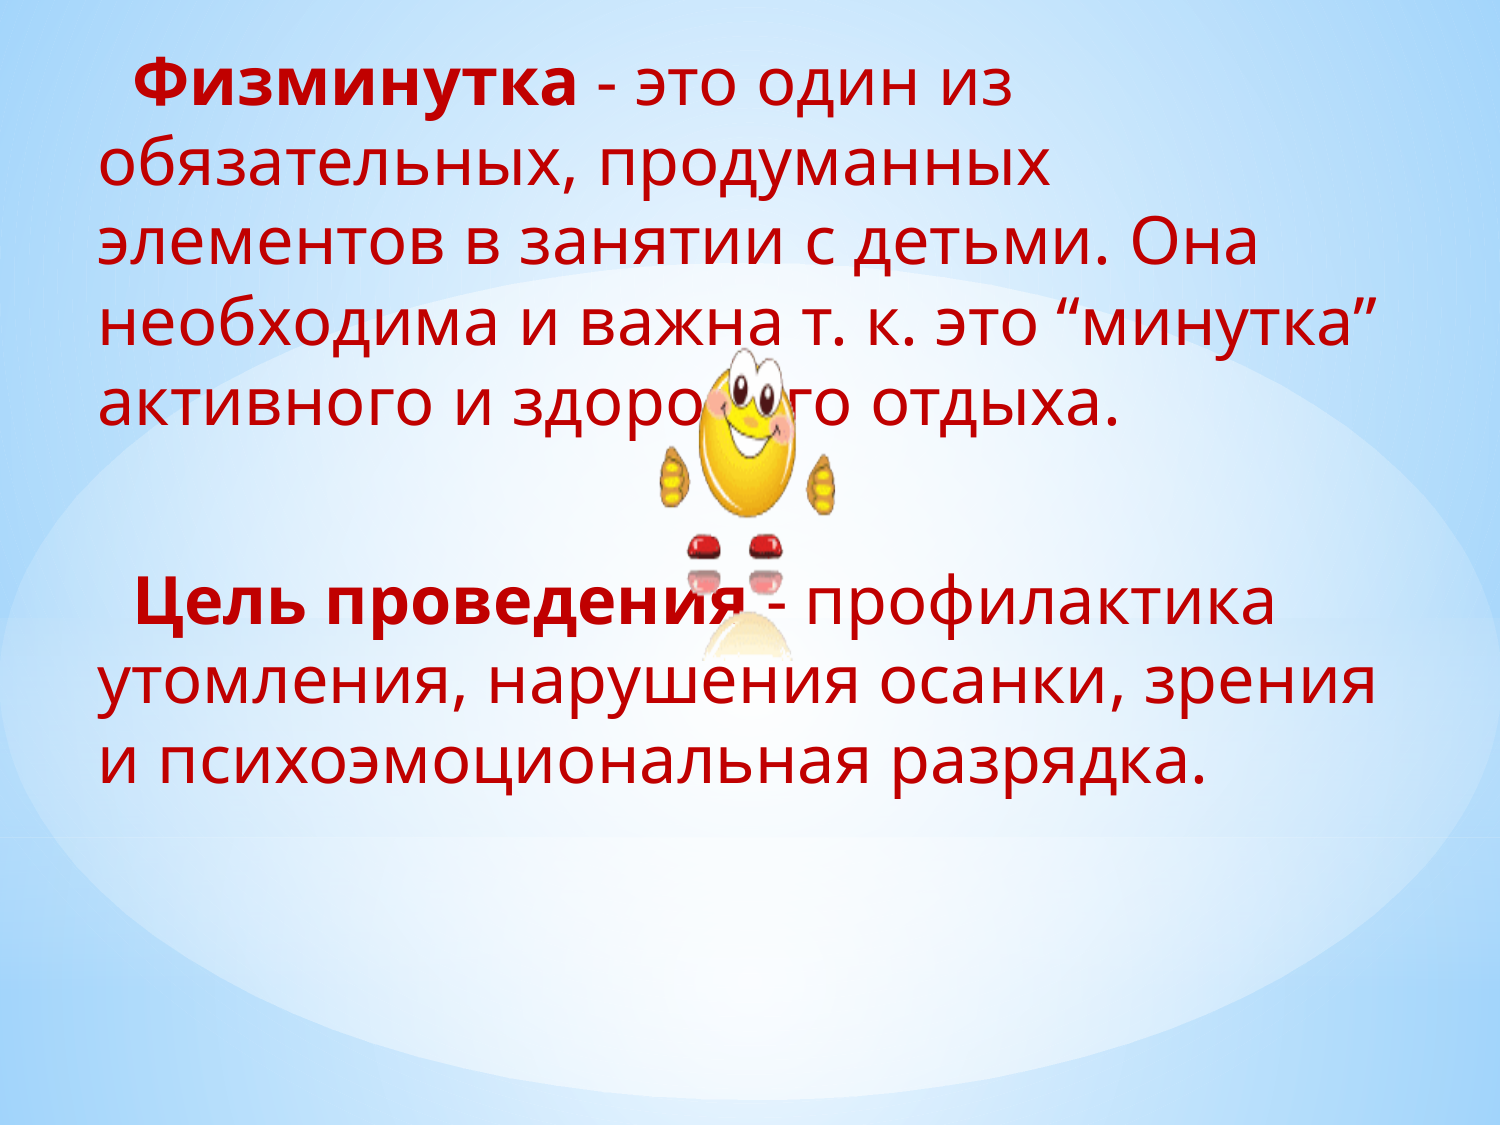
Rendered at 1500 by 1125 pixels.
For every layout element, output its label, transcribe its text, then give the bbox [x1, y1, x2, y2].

list Физминутка - это один из обязательных, продуманных элементов в занятии с детьми. Она необходима и важна т. к. это “минутка” активного и здорового отдыха. Цель проведения - профилактика утомления, нарушения осанки, зрения и психоэмоциональная разрядка. [75, 30, 1425, 953]
picture [641, 337, 859, 661]
